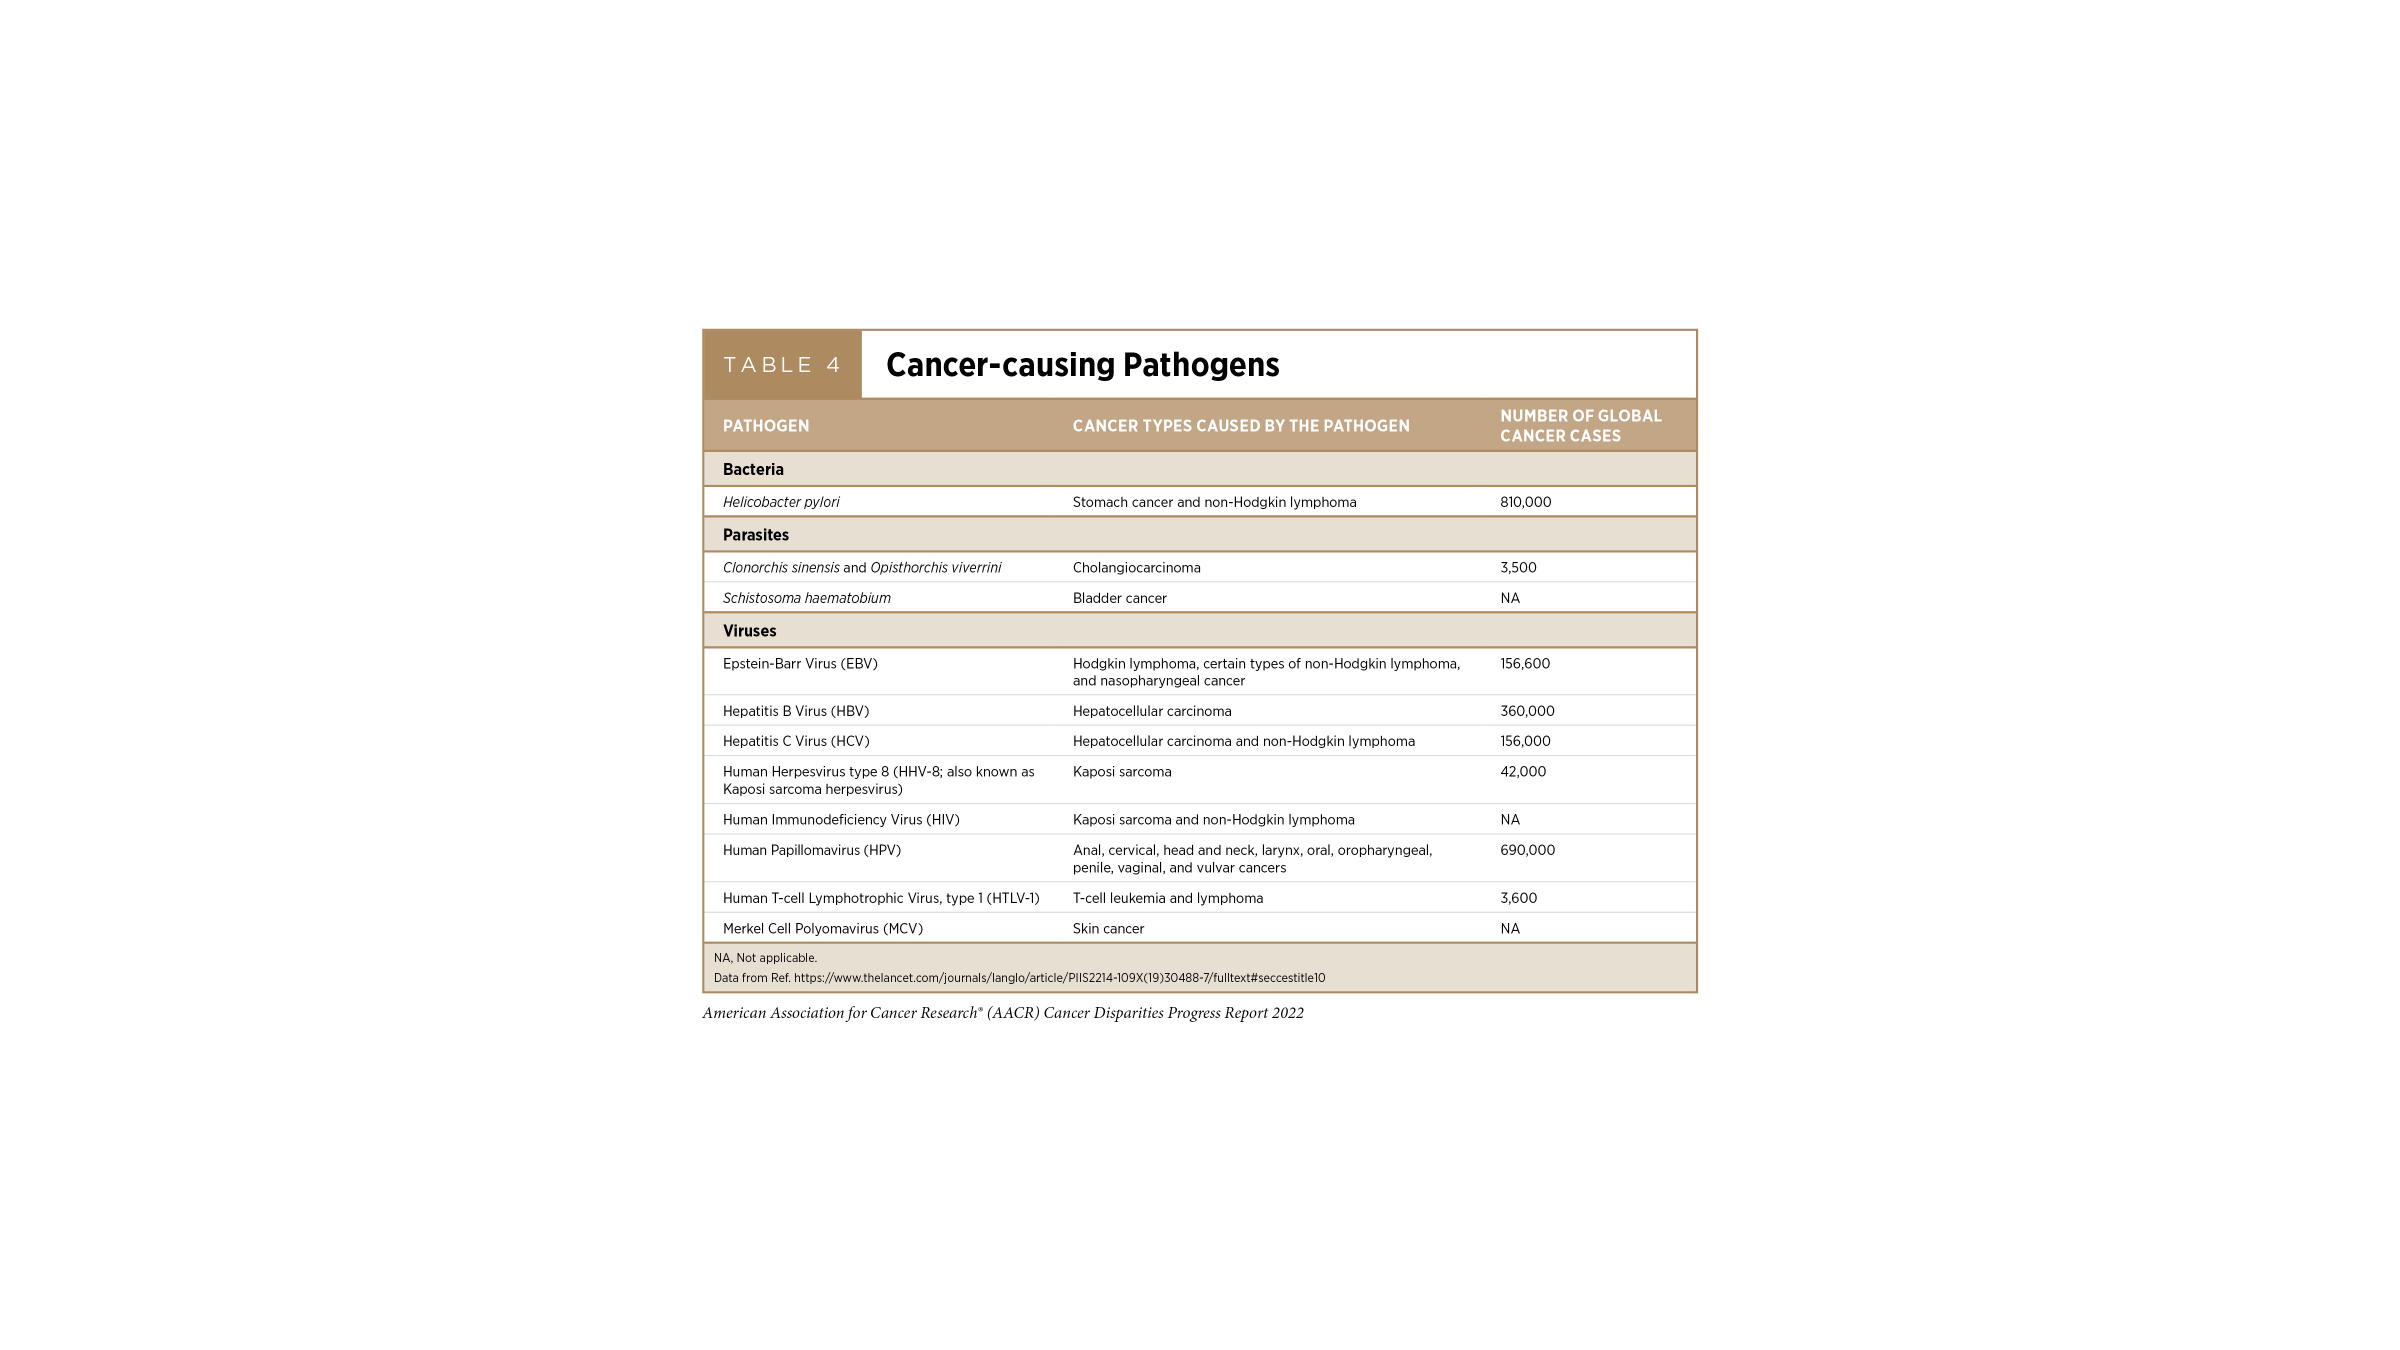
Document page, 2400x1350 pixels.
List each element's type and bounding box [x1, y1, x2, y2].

picture [684, 310, 1716, 1040]
